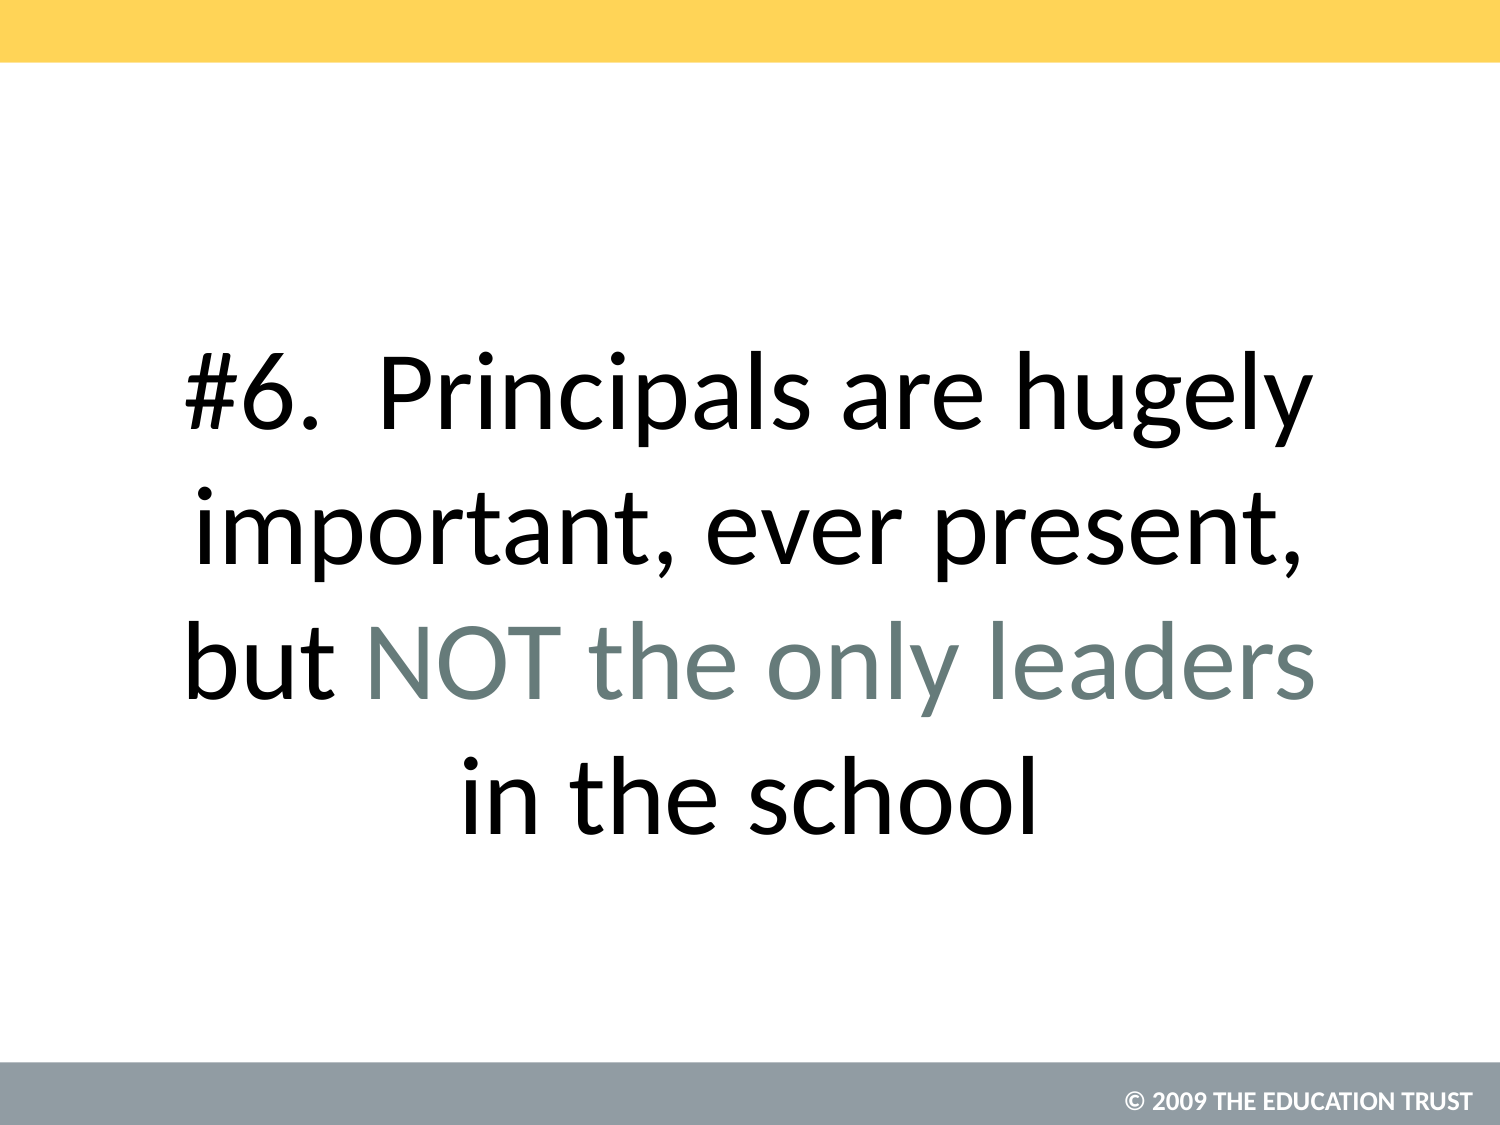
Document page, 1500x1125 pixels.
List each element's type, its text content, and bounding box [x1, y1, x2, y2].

title #6. Principals are hugely important, ever present, but NOT the only leaders in the school [112, 237, 1388, 938]
